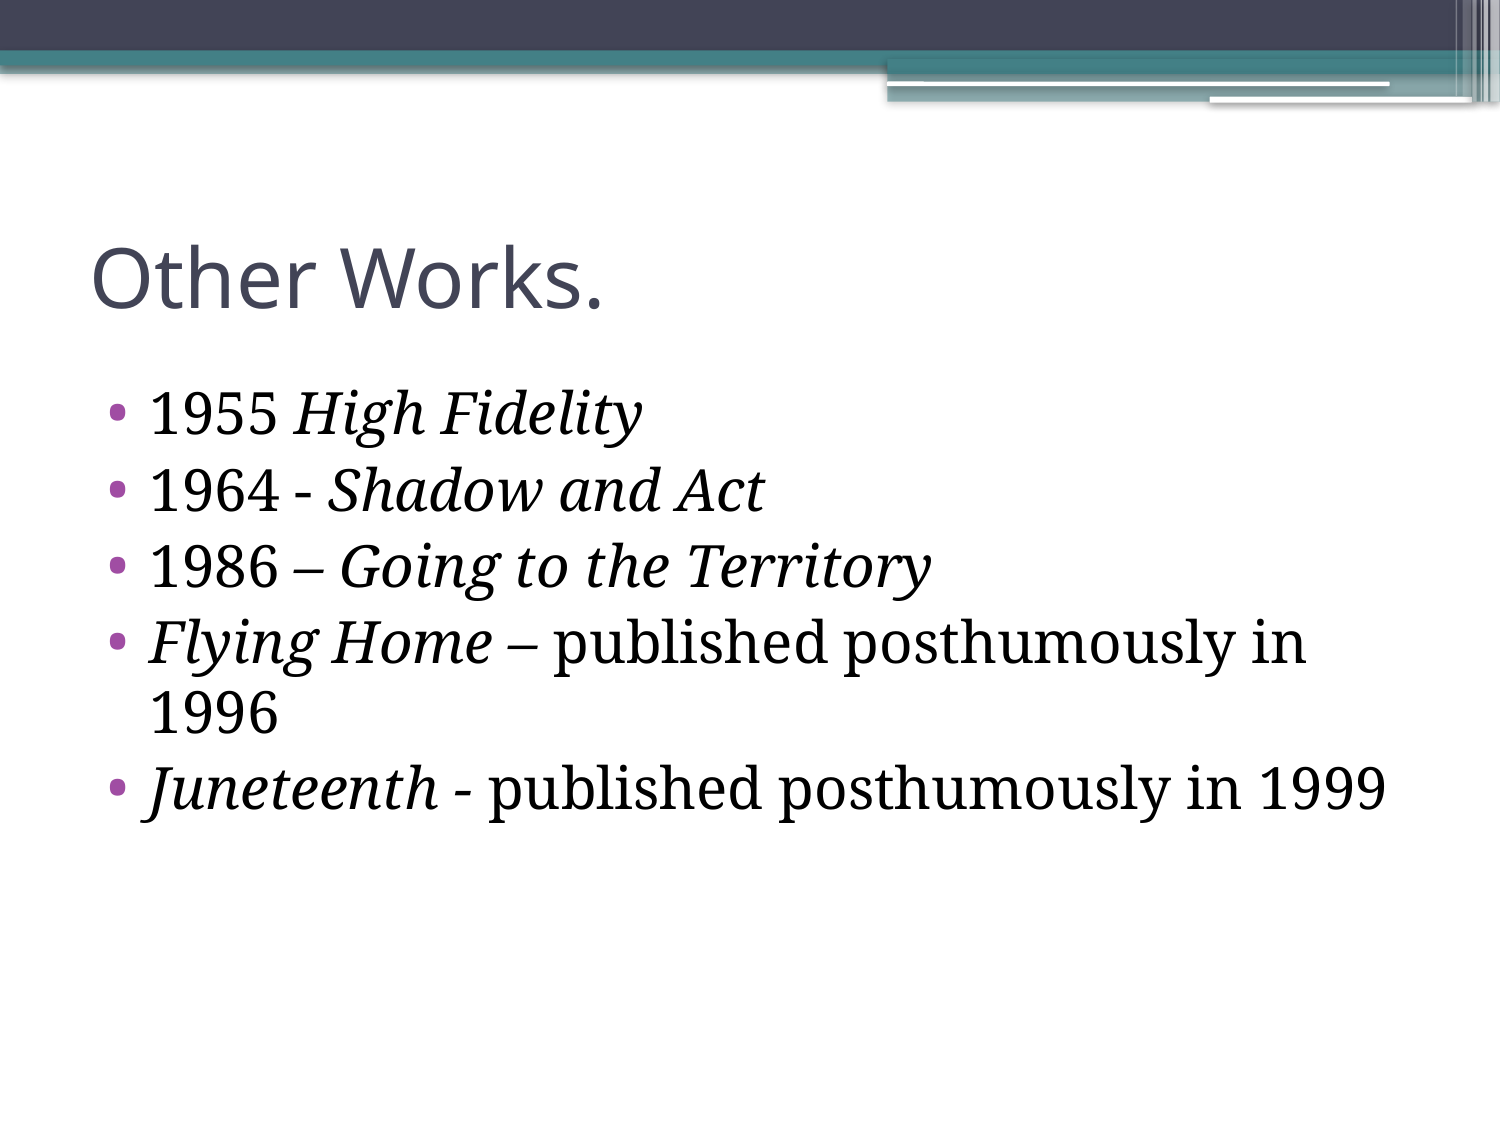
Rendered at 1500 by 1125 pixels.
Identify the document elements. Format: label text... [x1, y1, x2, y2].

title Other Works. [75, 187, 1425, 363]
list 1955 High Fidelity 1964 - Shadow and Act 1986 – Going to the Territory Flying Home – published posthumously in 1996 Juneteenth - published posthumously in 1999 [75, 368, 1425, 1079]
